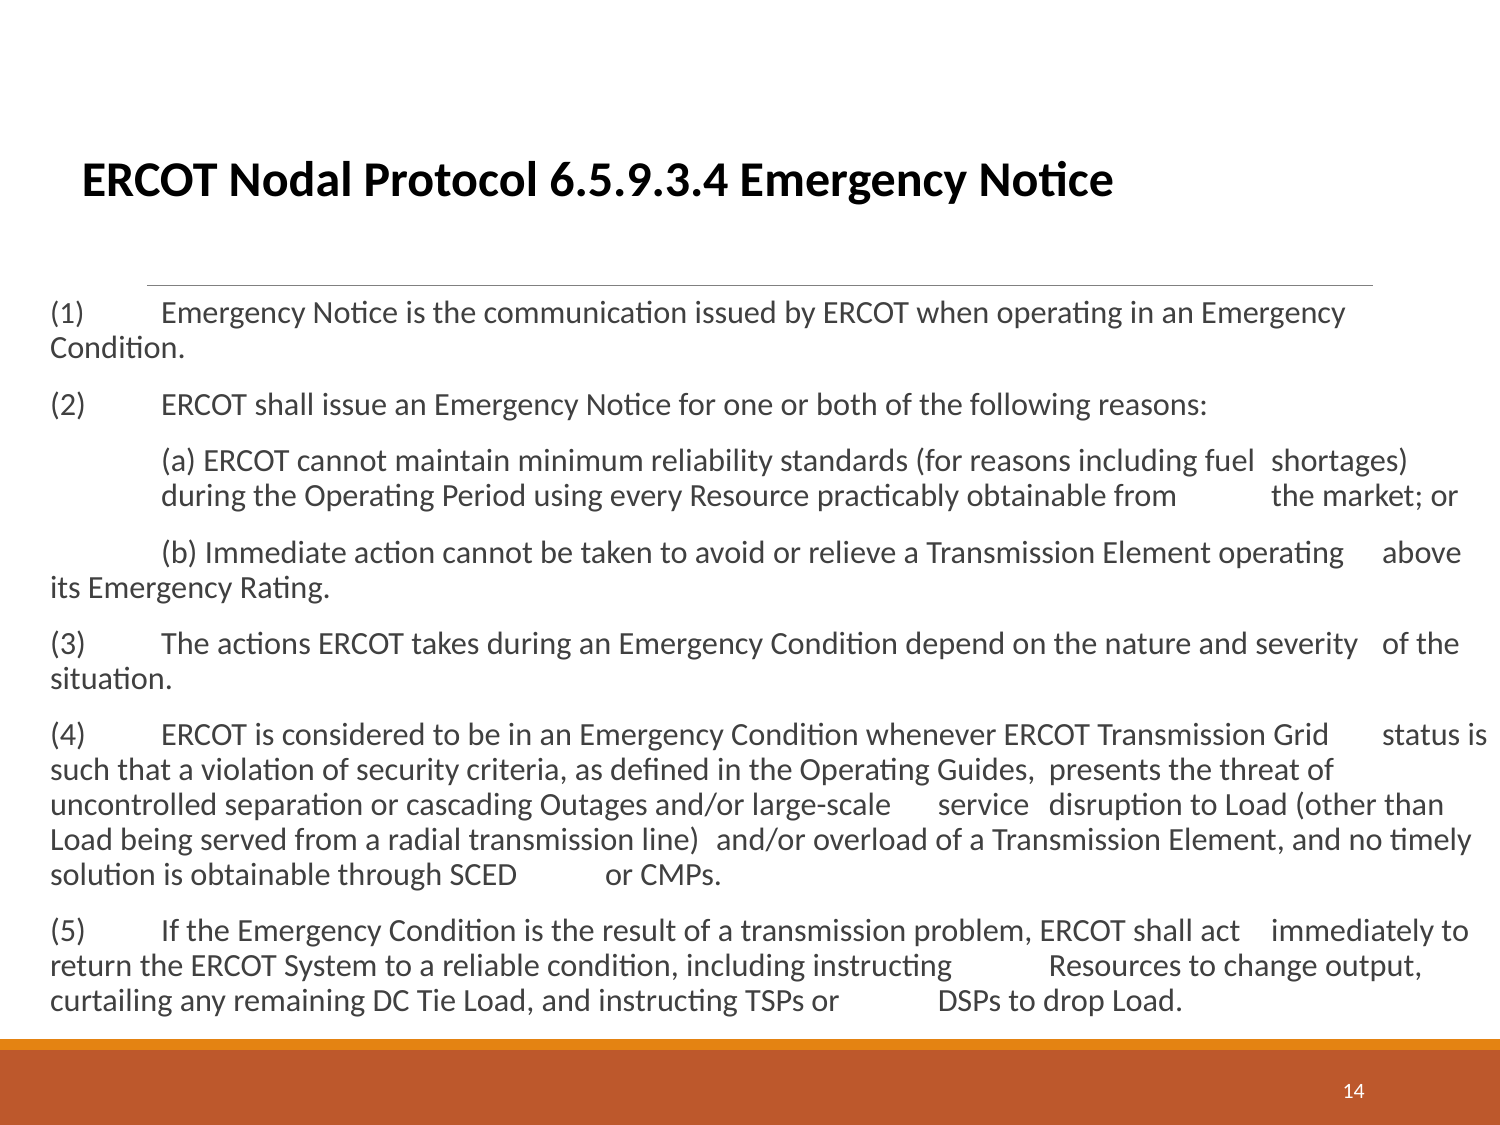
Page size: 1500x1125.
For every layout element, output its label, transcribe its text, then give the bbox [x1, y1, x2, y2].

text_box ERCOT Nodal Protocol 6.5.9.3.4 Emergency Notice [67, 139, 1130, 215]
slide_number 14 [1218, 1059, 1380, 1120]
list (1) Emergency Notice is the communication issued by ERCOT when operating in an Emergency Condition. (2) ERCOT shall issue an Emergency Notice for one or both of the following reasons: (a) ERCOT cannot maintain minimum reliability standards (for reasons including fuel shortages) during the Operating Period using every Resource practicably obtainable from the market; or (b) Immediate action cannot be taken to avoid or relieve a Transmission Element operating above its Emergency Rating. (3) The actions ERCOT takes during an Emergency Condition depend on the nature and severity of the situation. (4) ERCOT is considered to be in an Emergency Condition whenever ERCOT Transmission Grid status is such that a violation of security criteria, as defined in the Operating Guides, presents the threat of uncontrolled separation or cascading Outages and/or large-scale service disruption to Load (other than Load being served from a radial transmission line) and/or overload of a Transmission Element, and no timely solution is obtainable through SCED or CMPs. (5) If the Emergency Condition is the result of a transmission problem, ERCOT shall act immediately to return the ERCOT System to a reliable condition, including instructing Resources to change output, curtailing any remaining DC Tie Load, and instructing TSPs or DSPs to drop Load. [50, 230, 1488, 1038]
